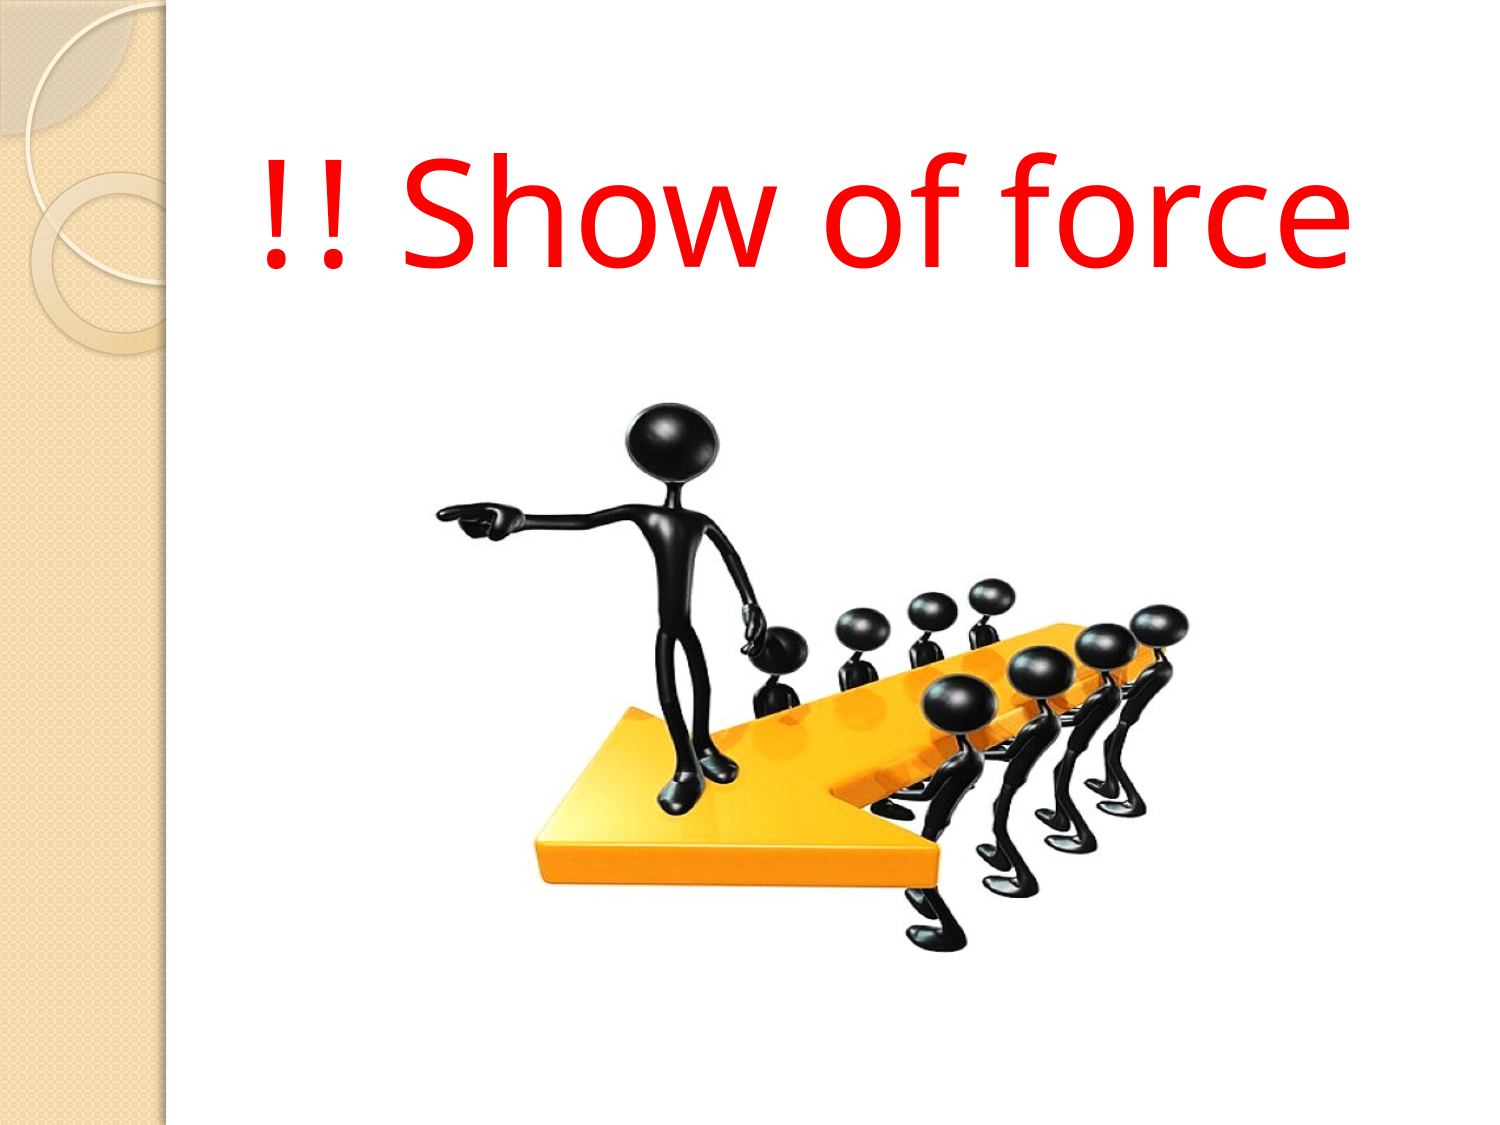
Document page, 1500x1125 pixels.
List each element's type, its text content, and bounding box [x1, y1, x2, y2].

title Show of force !! [230, 113, 1461, 302]
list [418, 361, 1207, 994]
